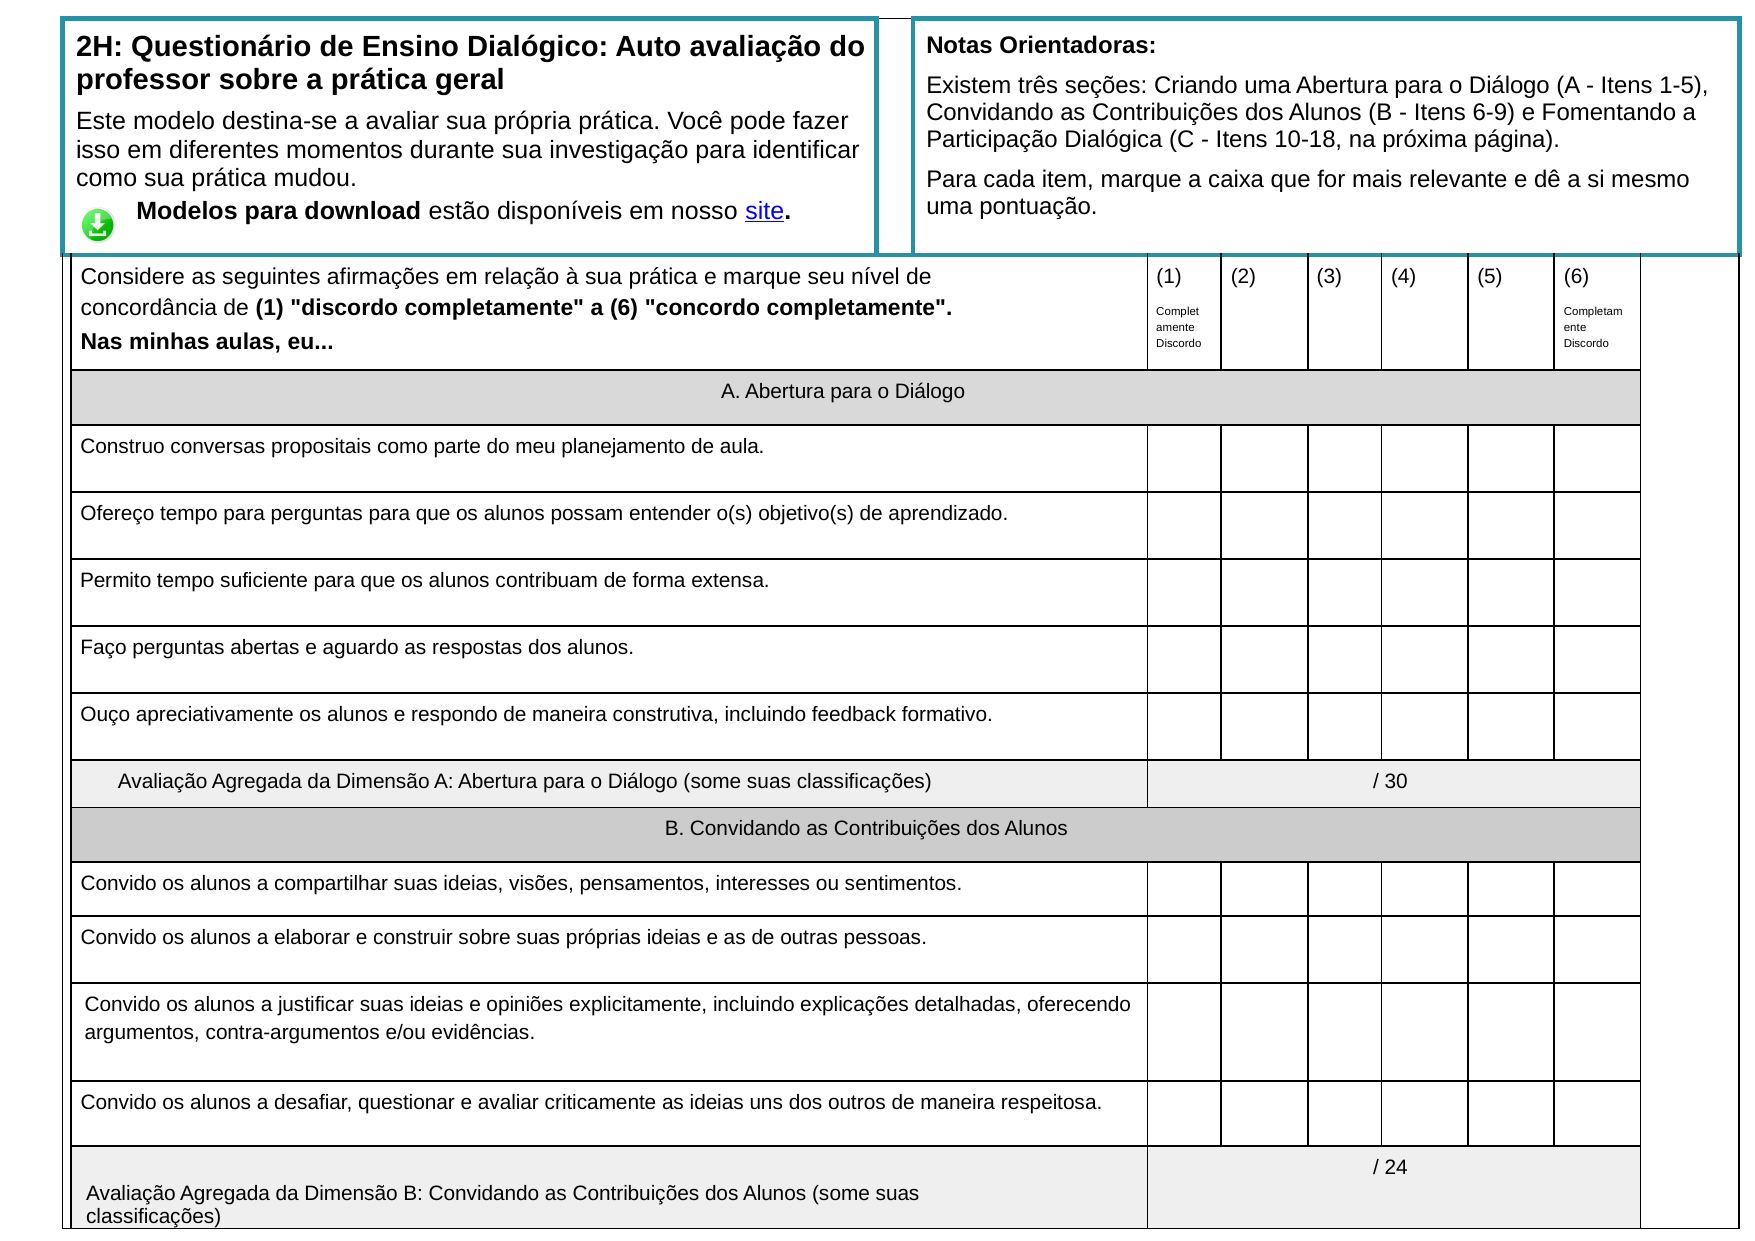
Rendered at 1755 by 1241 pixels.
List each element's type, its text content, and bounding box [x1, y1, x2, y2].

table_cell Considere as seguintes afirmações em relação à sua prática e marque seu nível de concordância de (1) "discordo completamente" a (6) "concordo completamente". Nas minhas aulas, eu... [72, 257, 1147, 369]
table_cell [1222, 426, 1307, 491]
table_cell [1382, 984, 1467, 1080]
table_cell Faço perguntas abertas e aguardo as respostas dos alunos. [72, 627, 1147, 692]
table_cell [1555, 627, 1640, 692]
table_cell [1309, 426, 1381, 491]
table_cell [1148, 1082, 1220, 1145]
table_cell B. Convidando as Contribuições dos Alunos [72, 808, 1640, 861]
table_cell [1222, 493, 1307, 558]
table_cell [1382, 493, 1467, 558]
table_cell [1148, 627, 1220, 692]
table_cell [1382, 627, 1467, 692]
table_cell Permito tempo suficiente para que os alunos contribuam de forma extensa. [72, 560, 1147, 625]
table_cell [1222, 560, 1307, 625]
table_cell A. Abertura para o Diálogo [72, 371, 1640, 424]
table_cell Avaliação Agregada da Dimensão B: Convidando as Contribuições dos Alunos (some suas classificações) [72, 1147, 1147, 1228]
table_cell [1309, 560, 1381, 625]
table_cell / 30 [1148, 761, 1640, 807]
table_cell [1222, 863, 1307, 915]
table_cell [1148, 917, 1220, 982]
text_box [80, 207, 115, 243]
table_cell / 24 [1148, 1147, 1640, 1228]
table_cell [1148, 694, 1220, 759]
table_cell (5) [1469, 257, 1553, 369]
table_cell [1148, 560, 1220, 625]
table_cell [1148, 493, 1220, 558]
table_cell [1555, 863, 1640, 915]
table_cell (3) [1309, 257, 1381, 369]
table_cell (2) [1222, 257, 1307, 369]
table_cell [1469, 1082, 1553, 1145]
table_cell [1469, 627, 1553, 692]
table_header Notas Orientadoras: Existem três seções: Criando uma Abertura para o Diálogo (A - Itens 1-5), Convidando as Contribuições dos Alunos (B - Itens 6-9) e Fomentando a Participação Dialógica (C - Itens 10-18, na próxima página). Para cada item, marque a caixa que for mais relevante e dê a si mesmo uma pontuação. [915, 21, 1737, 253]
table_cell [1555, 560, 1640, 625]
table_cell [1469, 426, 1553, 491]
table_cell [1469, 560, 1553, 625]
table_cell [1469, 694, 1553, 759]
table_cell [1555, 493, 1640, 558]
table_cell [1555, 426, 1640, 491]
table_cell [1469, 863, 1553, 915]
table_cell Convido os alunos a compartilhar suas ideias, visões, pensamentos, interesses ou sentimentos. [72, 863, 1147, 915]
table_cell [1309, 627, 1381, 692]
table_cell Ouço apreciativamente os alunos e respondo de maneira construtiva, incluindo feedback formativo. [72, 694, 1147, 759]
table_cell [1469, 984, 1553, 1080]
table_cell [1309, 984, 1381, 1080]
table_cell [1222, 694, 1307, 759]
table_cell [1382, 694, 1467, 759]
table_cell [1222, 984, 1307, 1080]
table_cell [1148, 863, 1220, 915]
table_cell [1469, 493, 1553, 558]
table_cell (4) [1382, 257, 1467, 369]
table_cell [1555, 1082, 1640, 1145]
table_cell Construo conversas propositais como parte do meu planejamento de aula. [72, 426, 1147, 491]
text_box [24, 6, 860, 257]
table_header [879, 19, 911, 253]
table_cell Convido os alunos a desafiar, questionar e avaliar criticamente as ideias uns dos outros de maneira respeitosa. [72, 1082, 1147, 1145]
table_cell [1148, 426, 1220, 491]
table_cell [1382, 560, 1467, 625]
table_cell [1309, 694, 1381, 759]
table_cell Ofereço tempo para perguntas para que os alunos possam entender o(s) objetivo(s) de aprendizado. [72, 493, 1147, 558]
table_cell [1382, 863, 1467, 915]
table_cell (1) Completamente Discordo [1148, 257, 1220, 369]
table_cell [1469, 917, 1553, 982]
table_cell [1309, 917, 1381, 982]
table_header 2H: Questionário de Ensino Dialógico: Auto avaliação do professor sobre a prática geral Este modelo destina-se a avaliar sua própria prática. Você pode fazer isso em diferentes momentos durante sua investigação para identificar como sua prática mudou. Modelos para download estão disponíveis em nosso site. [65, 21, 874, 253]
table_cell [1222, 627, 1307, 692]
table_cell [1382, 917, 1467, 982]
table_cell [1641, 257, 1738, 1228]
table_cell (6) Completamente Discordo [1555, 257, 1640, 369]
table_cell [1555, 694, 1640, 759]
table_cell [1382, 1082, 1467, 1145]
table_cell [1555, 984, 1640, 1080]
table_cell [63, 257, 70, 1228]
table_cell [1222, 917, 1307, 982]
table_cell Convido os alunos a elaborar e construir sobre suas próprias ideias e as de outras pessoas. [72, 917, 1147, 982]
table_cell Avaliação Agregada da Dimensão A: Abertura para o Diálogo (some suas classificações) [72, 761, 1147, 807]
table_cell [1148, 984, 1220, 1080]
table_cell [1309, 493, 1381, 558]
table_cell [1555, 917, 1640, 982]
table_cell [1382, 426, 1467, 491]
table_cell [1309, 863, 1381, 915]
table_cell [1222, 1082, 1307, 1145]
table_cell Convido os alunos a justificar suas ideias e opiniões explicitamente, incluindo explicações detalhadas, oferecendo argumentos, contra-argumentos e/ou evidências. [72, 984, 1147, 1080]
table_cell [1309, 1082, 1381, 1145]
